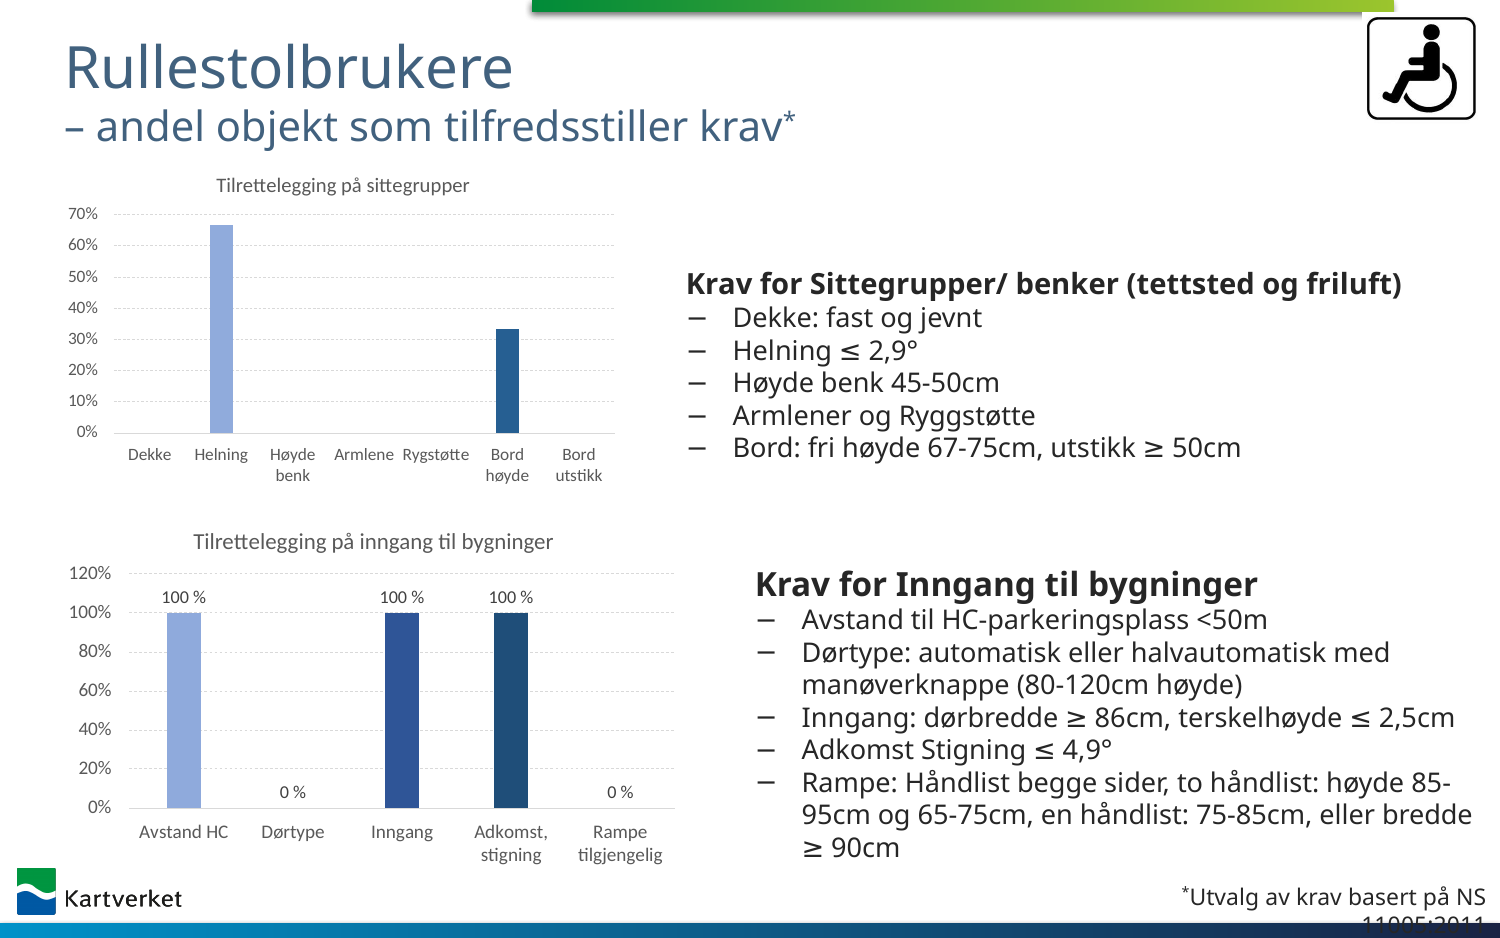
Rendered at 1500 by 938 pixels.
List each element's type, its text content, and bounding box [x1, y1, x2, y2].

picture [62, 166, 625, 492]
text_box *Utvalg av krav basert på NS 11005:2011 [1068, 873, 1500, 938]
text_box Rullestolbrukere – andel objekt som tilfredsstiller krav* [49, 25, 1431, 158]
text_box Krav for Sittegrupper/ benker (tettsted og friluft) Dekke: fast og jevnt Helning ≤ 2,9° Høyde benk 45-50cm Armlener og Ryggstøtte Bord: fri høyde 67-75cm, utstikk ≥ 50cm [670, 258, 1418, 471]
picture [1362, 12, 1481, 126]
picture [62, 520, 686, 874]
text_box Krav for Inngang til bygninger Avstand til HC-parkeringsplass <50m Dørtype: automatisk eller halvautomatisk med manøverknappe (80-120cm høyde) Inngang: dørbredde ≥ 86cm, terskelhøyde ≤ 2,5cm Adkomst Stigning ≤ 4,9° Rampe: Håndlist begge sider, to håndlist: høyde 85-95cm og 65-75cm, en håndlist: 75-85cm, eller bredde ≥ 90cm [740, 555, 1491, 870]
